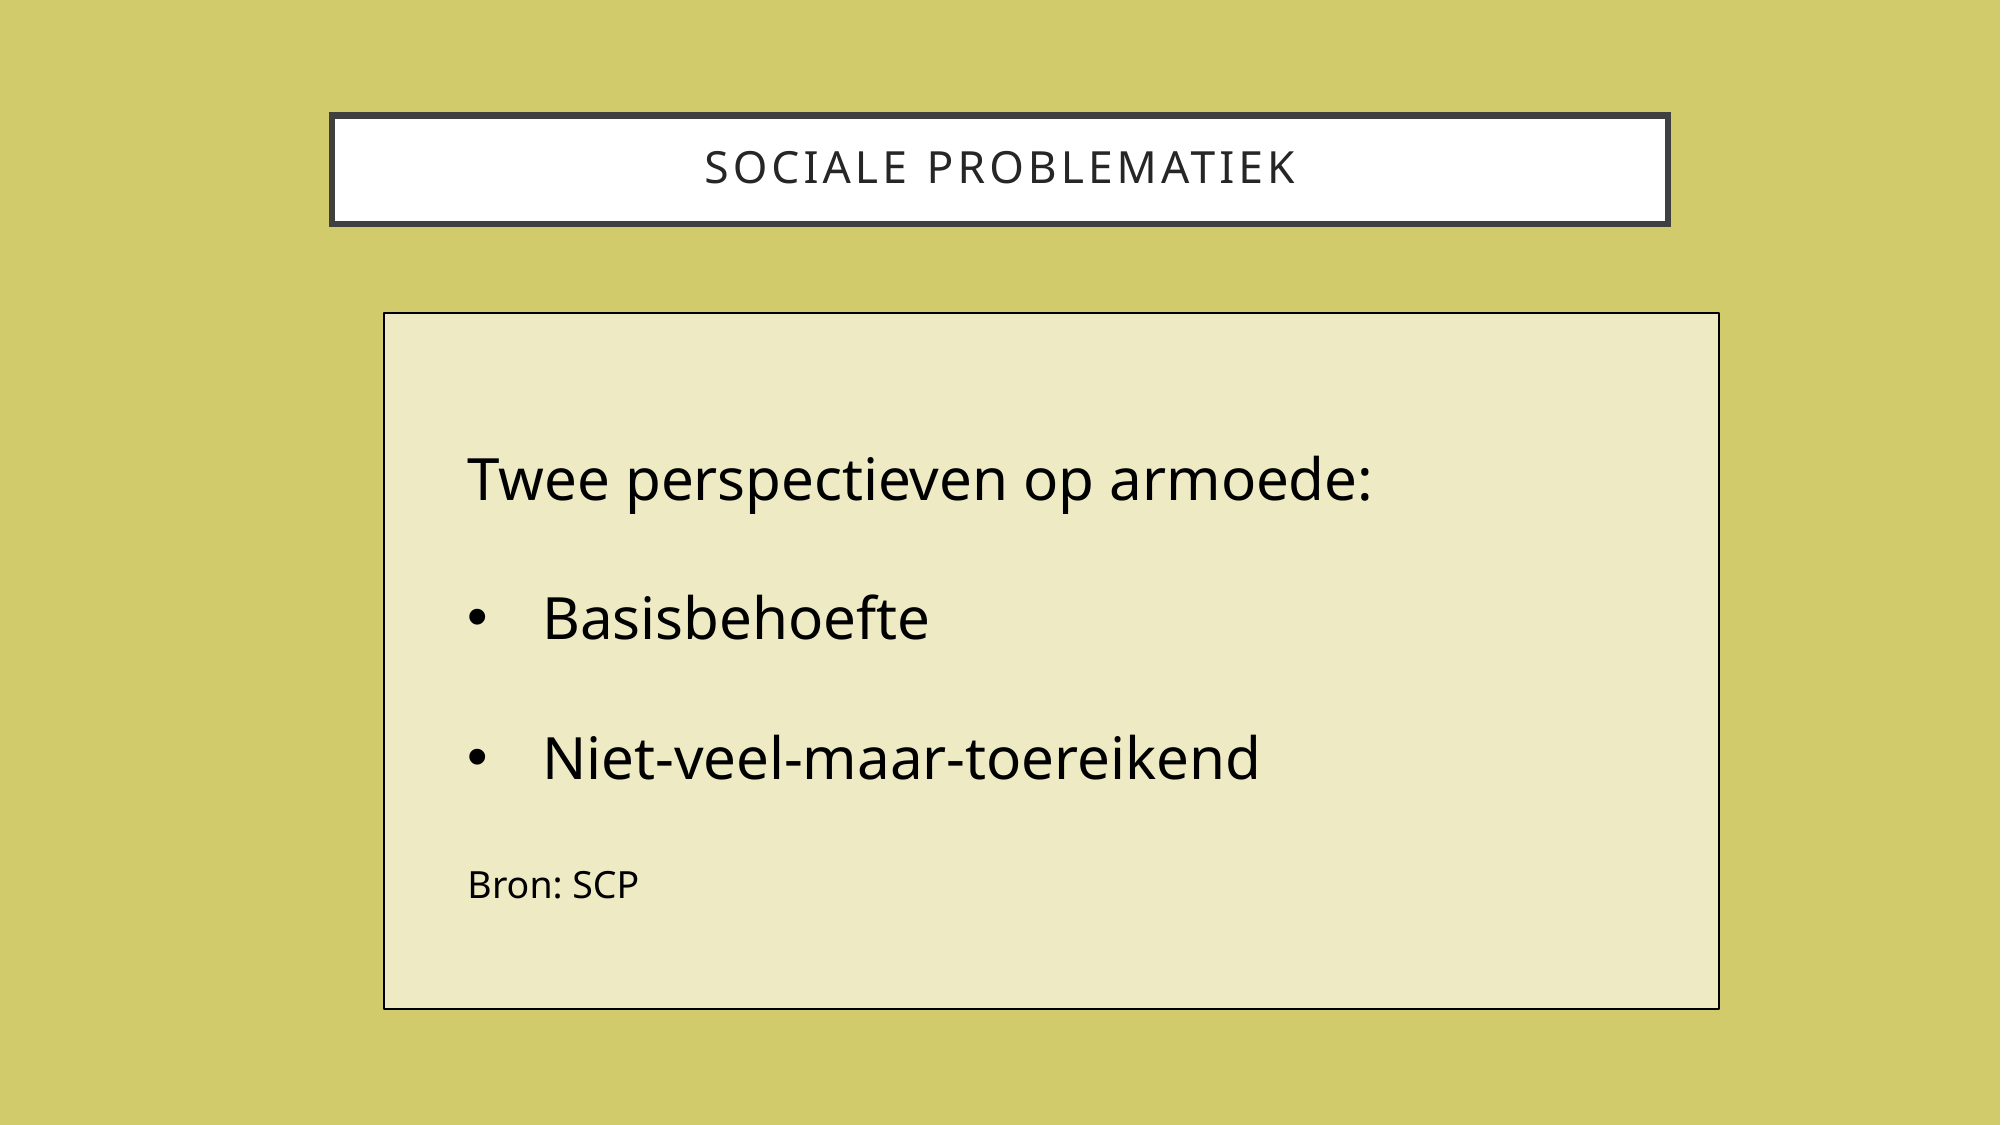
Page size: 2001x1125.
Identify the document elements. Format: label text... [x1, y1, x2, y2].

text_box [383, 312, 1720, 1010]
text_box Twee perspectieven op armoede: Basisbehoefte Niet-veel-maar-toereikend Bron: SCP [452, 434, 1686, 914]
title Sociale problematiek [329, 112, 1671, 227]
